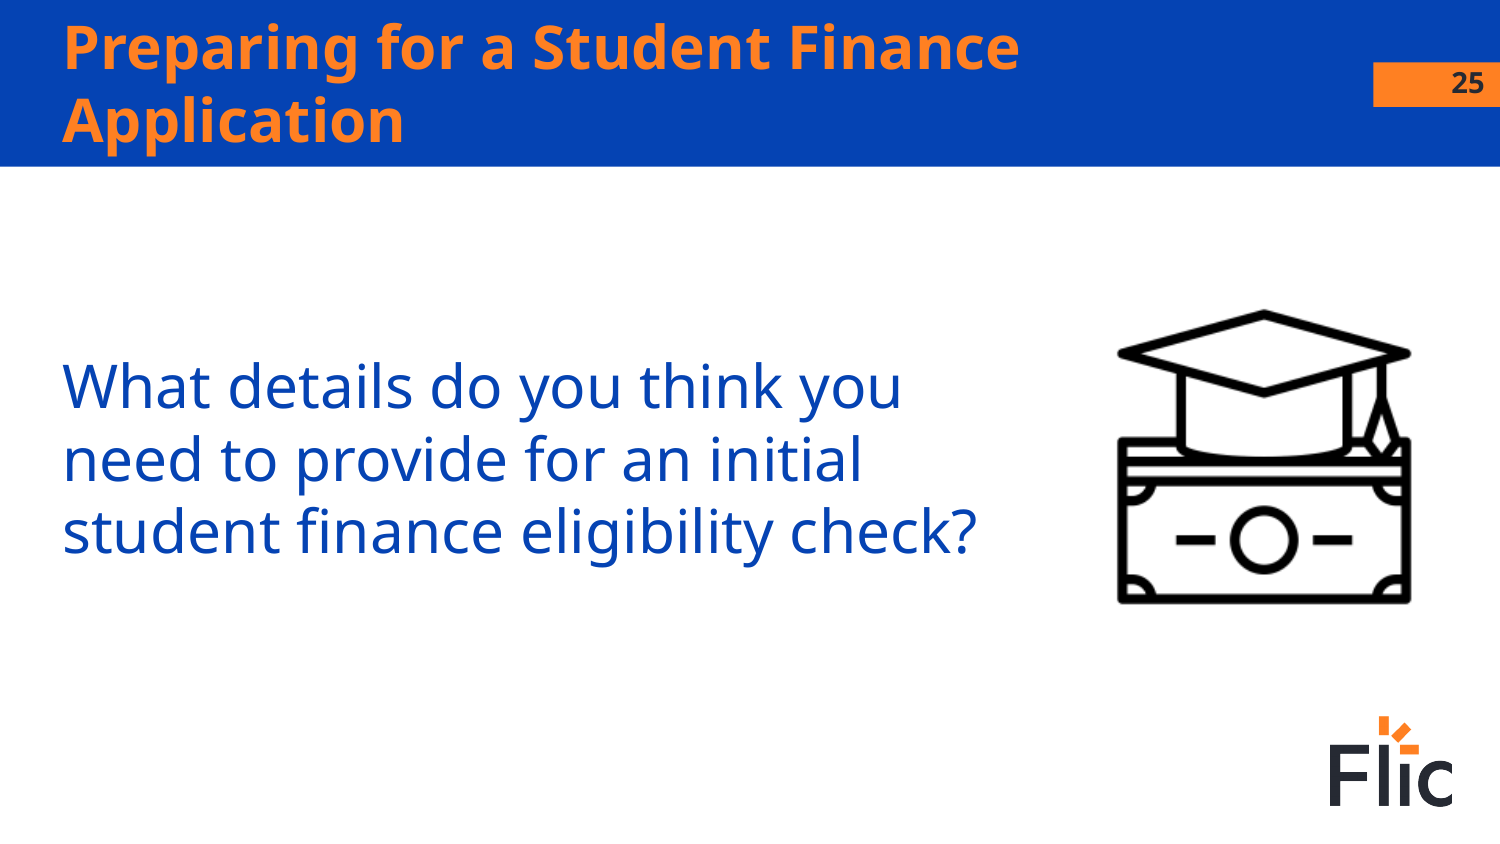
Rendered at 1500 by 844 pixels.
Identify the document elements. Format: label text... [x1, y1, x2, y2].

title What details do you think you need to provide for an initial student finance eligibility check? [47, 414, 1045, 500]
slide_number 25 [1410, 49, 1500, 115]
picture [1107, 300, 1421, 614]
picture [1330, 716, 1452, 807]
title Preparing for a Student Finance Application [47, 39, 1336, 125]
